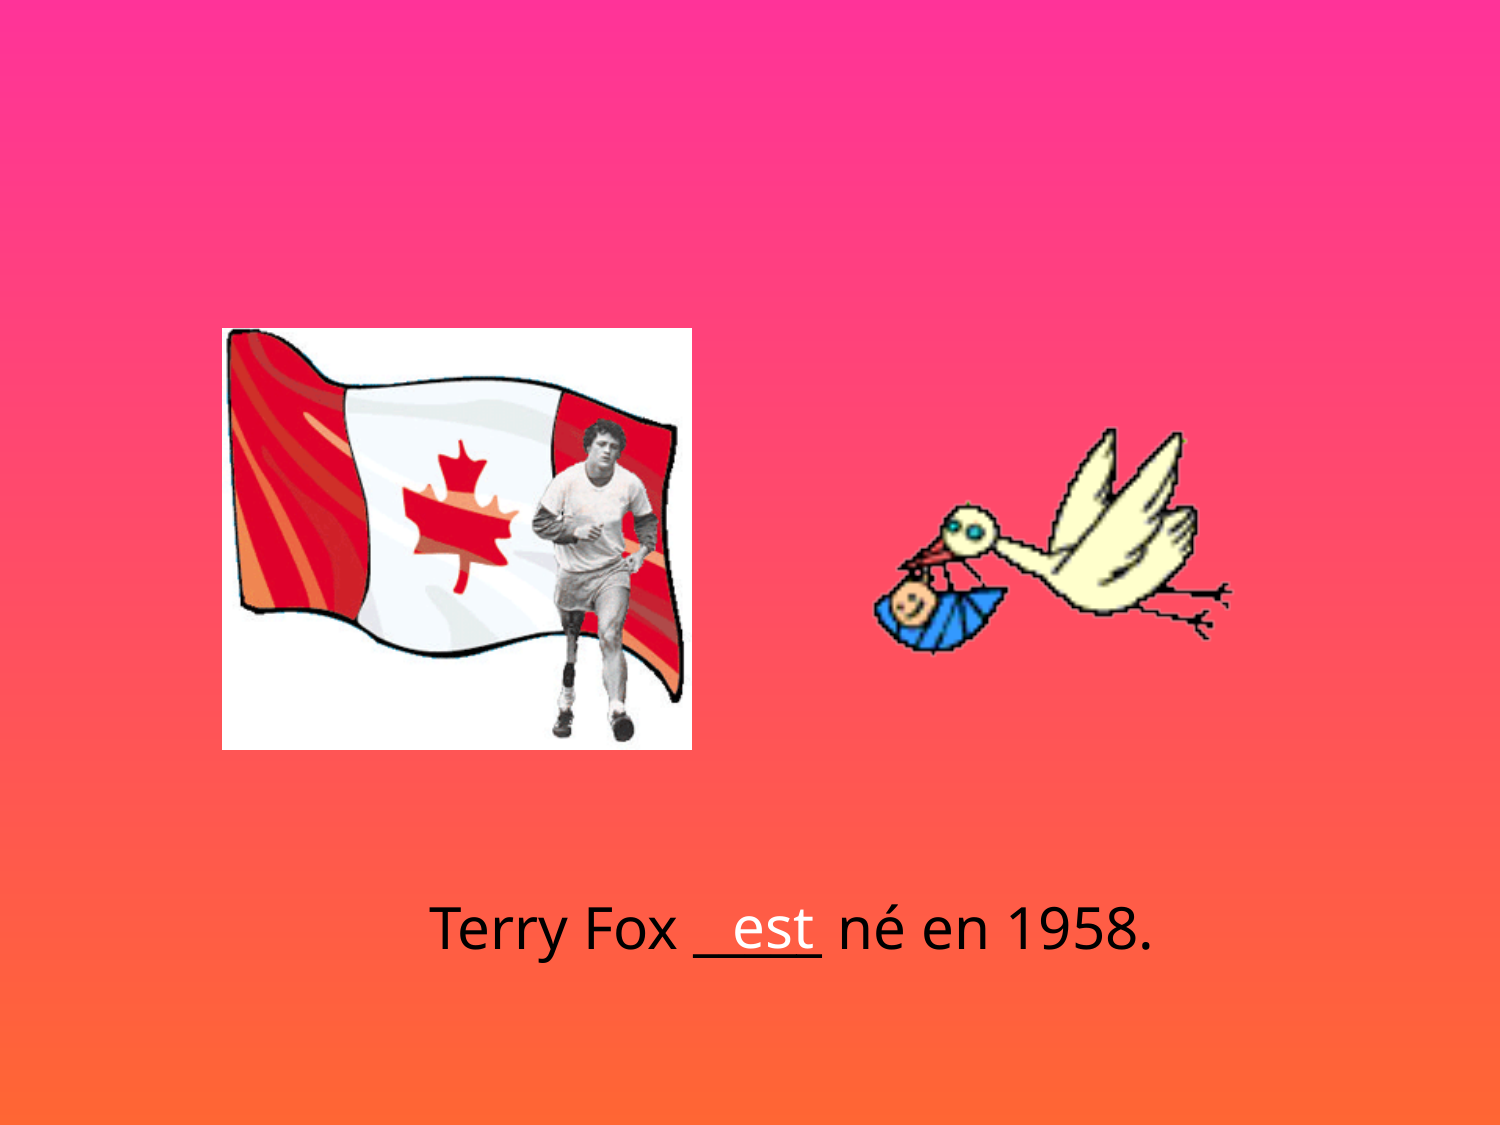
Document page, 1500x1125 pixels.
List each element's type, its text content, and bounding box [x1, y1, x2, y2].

picture [866, 398, 1250, 727]
text_box Terry Fox _____ né en 1958. [117, 832, 1468, 1020]
text_box est [679, 867, 868, 985]
picture [222, 327, 692, 751]
